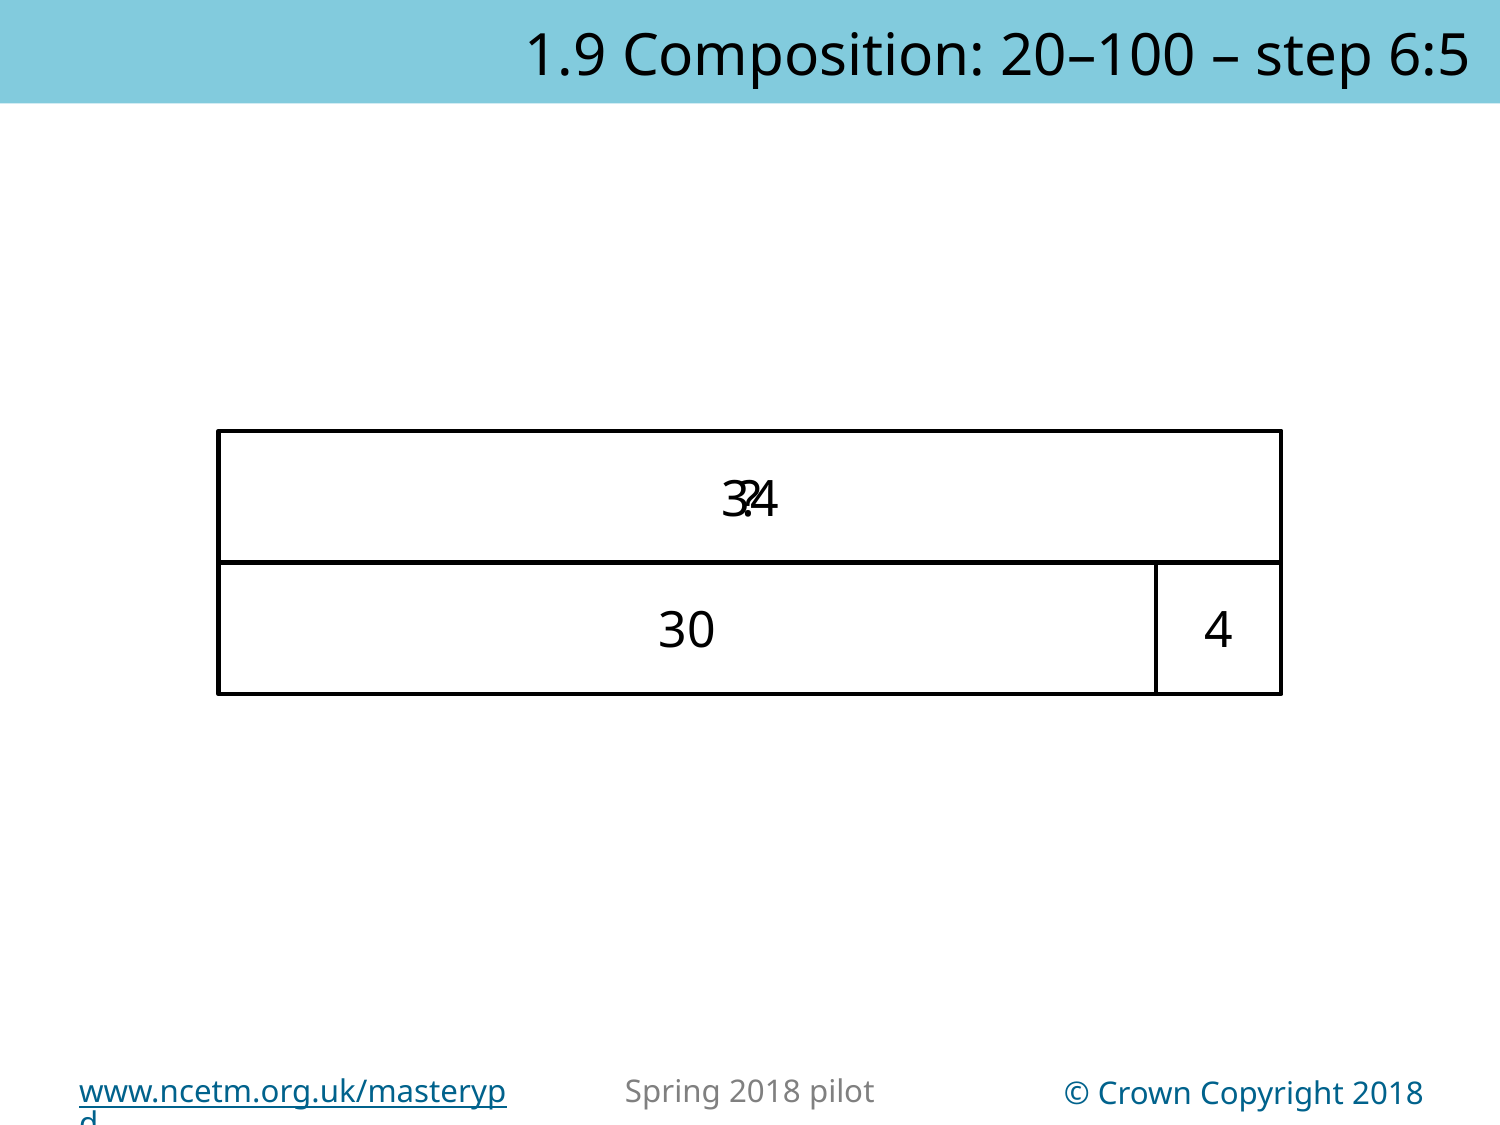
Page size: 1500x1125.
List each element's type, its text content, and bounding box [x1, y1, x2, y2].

text_box 30 [643, 590, 731, 666]
text_box [218, 562, 1156, 695]
text_box [218, 430, 1282, 562]
text_box [1156, 562, 1282, 695]
list 1.9 Composition: 20–100 – step 6:5 [0, 0, 1500, 104]
text_box 4 [1189, 590, 1249, 666]
